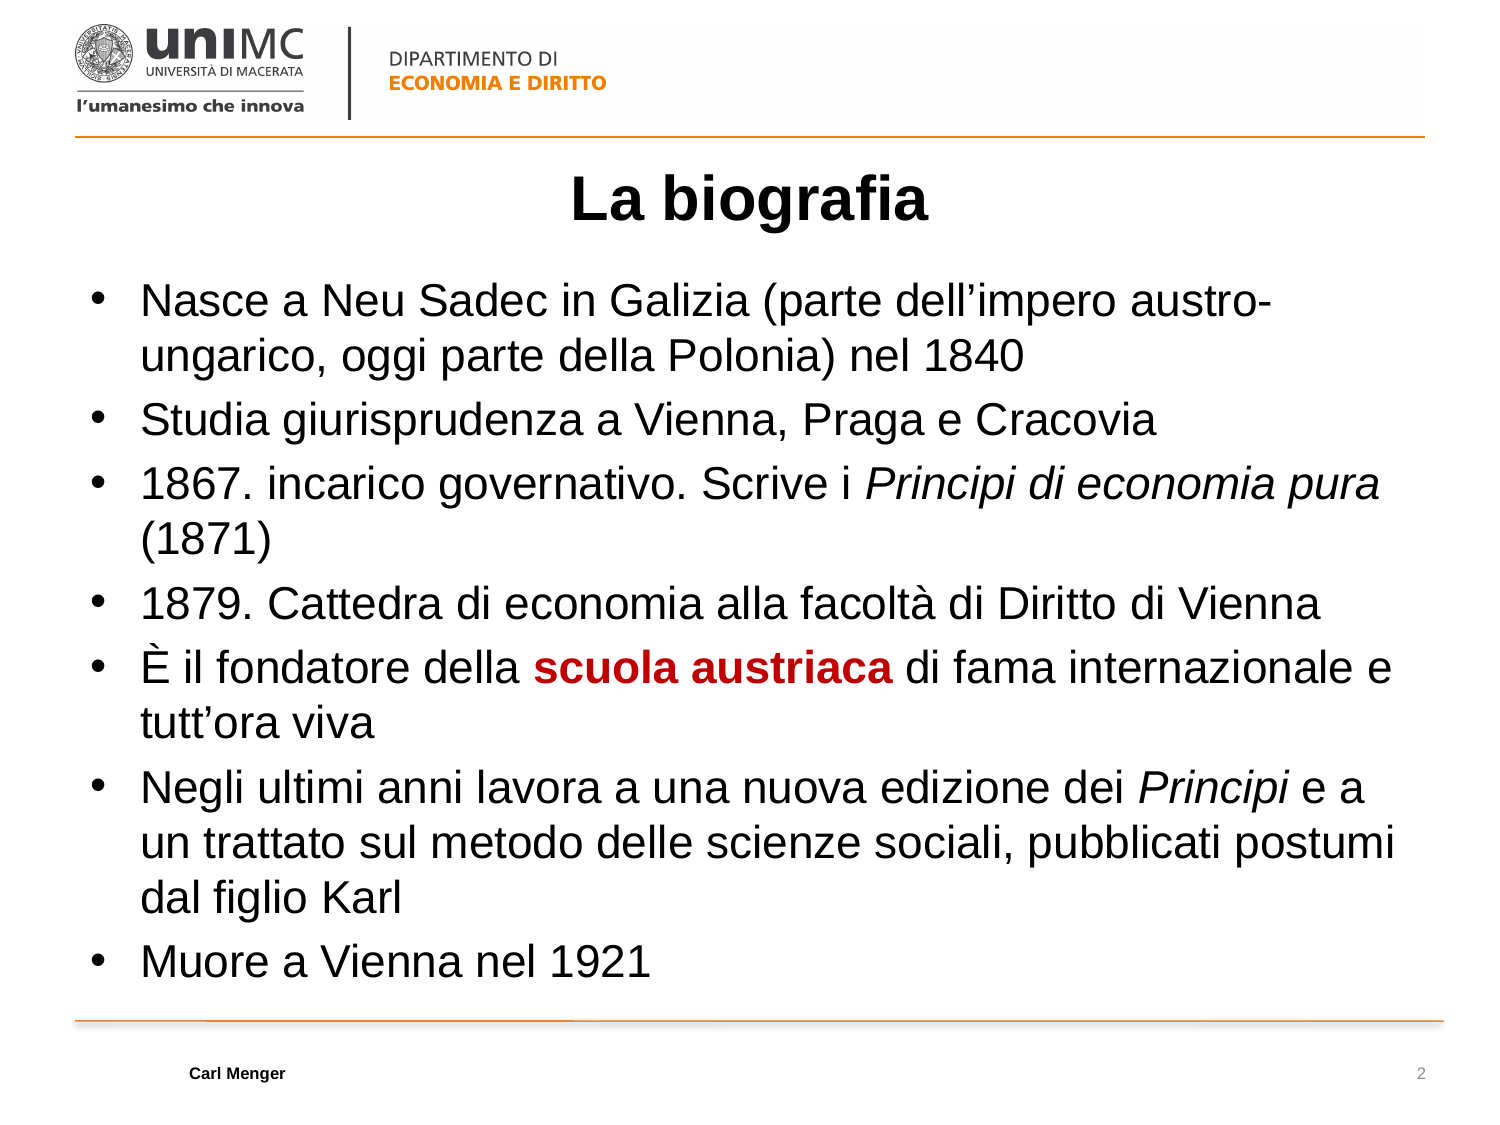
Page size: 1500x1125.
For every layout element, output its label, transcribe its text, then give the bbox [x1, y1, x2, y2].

title La biografia [75, 149, 1425, 241]
picture [75, 24, 1425, 138]
footer Carl Menger [0, 1042, 475, 1103]
list Nasce a Neu Sadec in Galizia (parte dell’impero austro-ungarico, oggi parte della Polonia) nel 1840 Studia giurisprudenza a Vienna, Praga e Cracovia 1867. incarico governativo. Scrive i Principi di economia pura (1871) 1879. Cattedra di economia alla facoltà di Diritto di Vienna È il fondatore della scuola austriaca di fama internazionale e tutt’ora viva Negli ultimi anni lavora a una nuova edizione dei Principi e a un trattato sul metodo delle scienze sociali, pubblicati postumi dal figlio Karl Muore a Vienna nel 1921 [75, 262, 1425, 1005]
slide_number 2 [1091, 1042, 1442, 1103]
